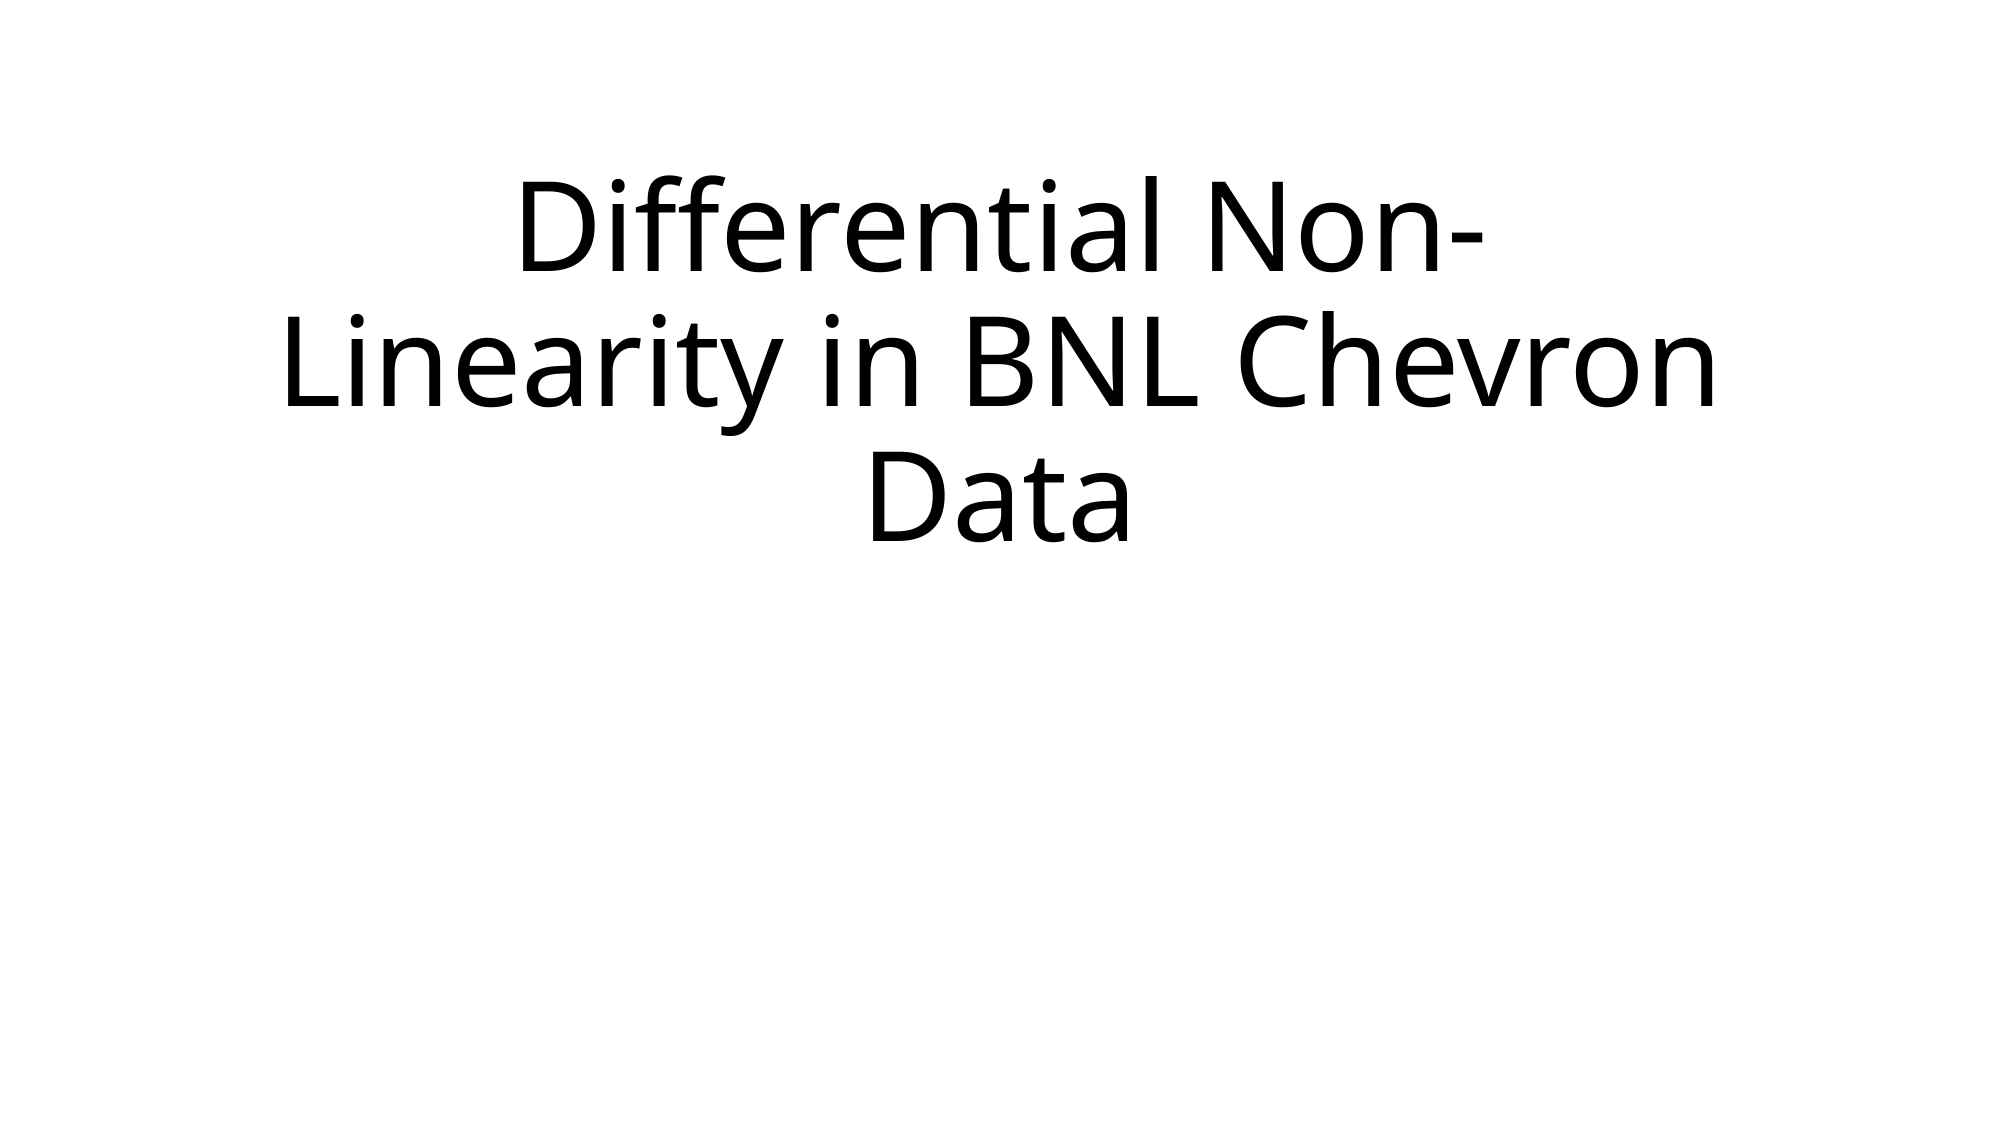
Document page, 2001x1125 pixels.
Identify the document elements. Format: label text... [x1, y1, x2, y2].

title Differential Non-Linearity in BNL Chevron Data [249, 184, 1750, 576]
